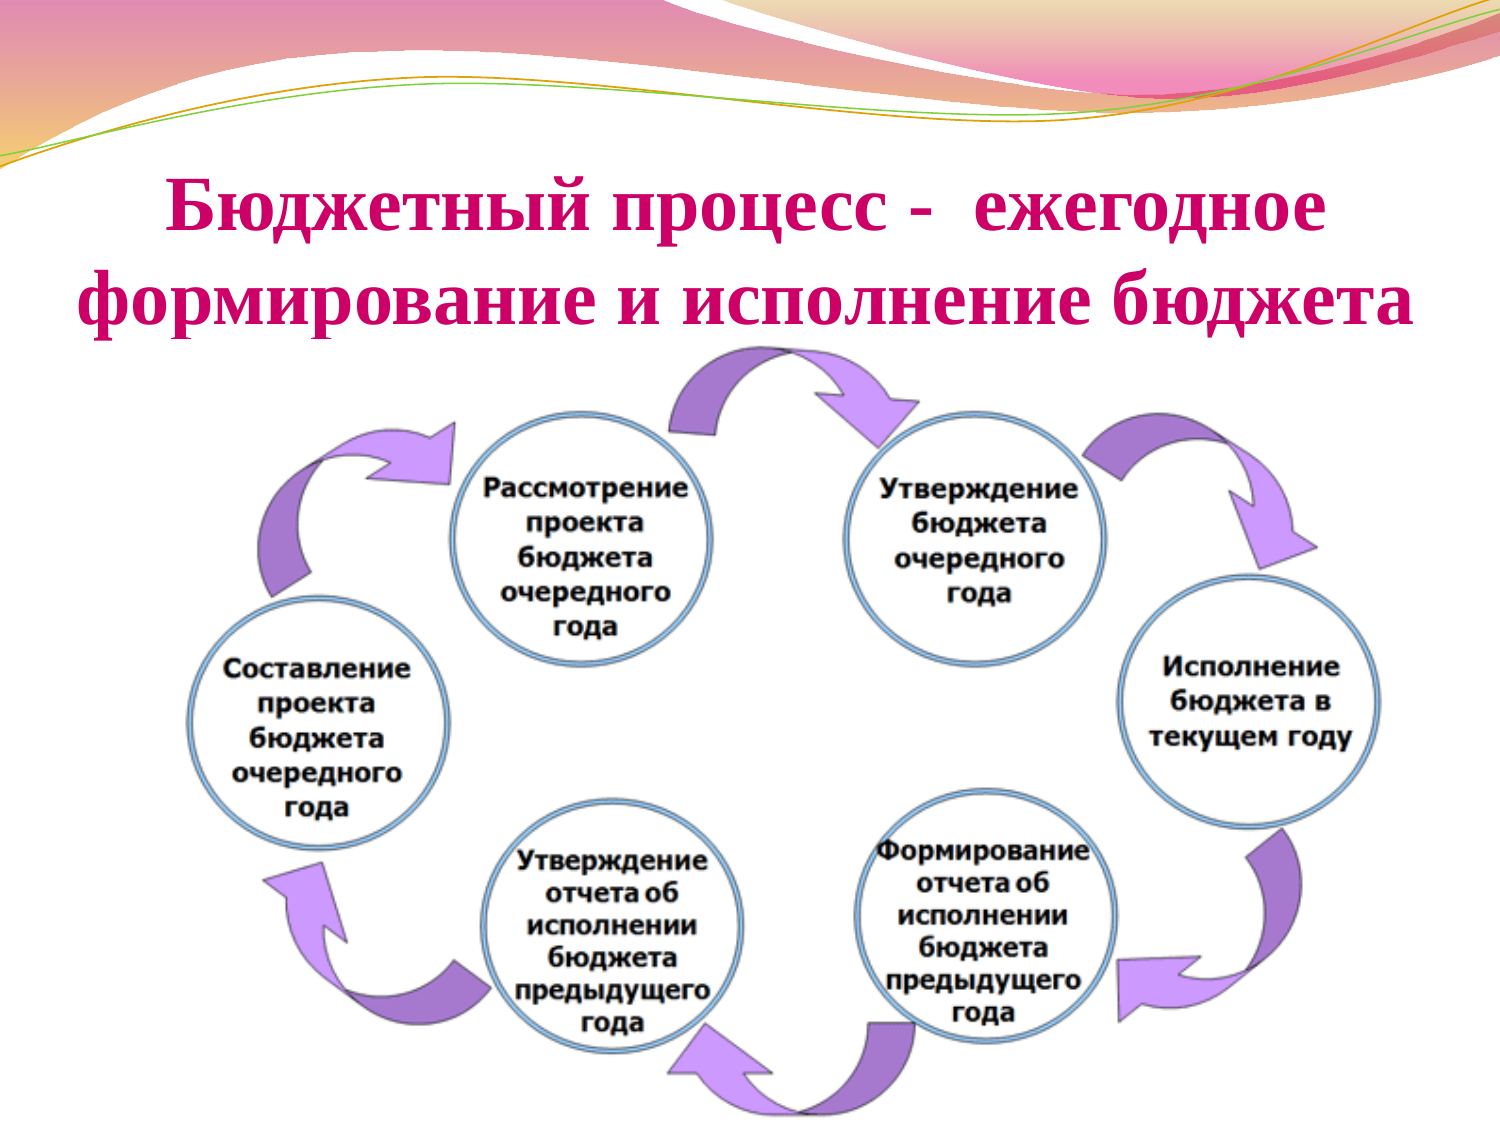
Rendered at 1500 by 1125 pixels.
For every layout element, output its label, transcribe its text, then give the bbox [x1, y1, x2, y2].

title Бюджетный процесс - ежегодное формирование и исполнение бюджета [75, 52, 1418, 340]
picture [152, 339, 1436, 1125]
